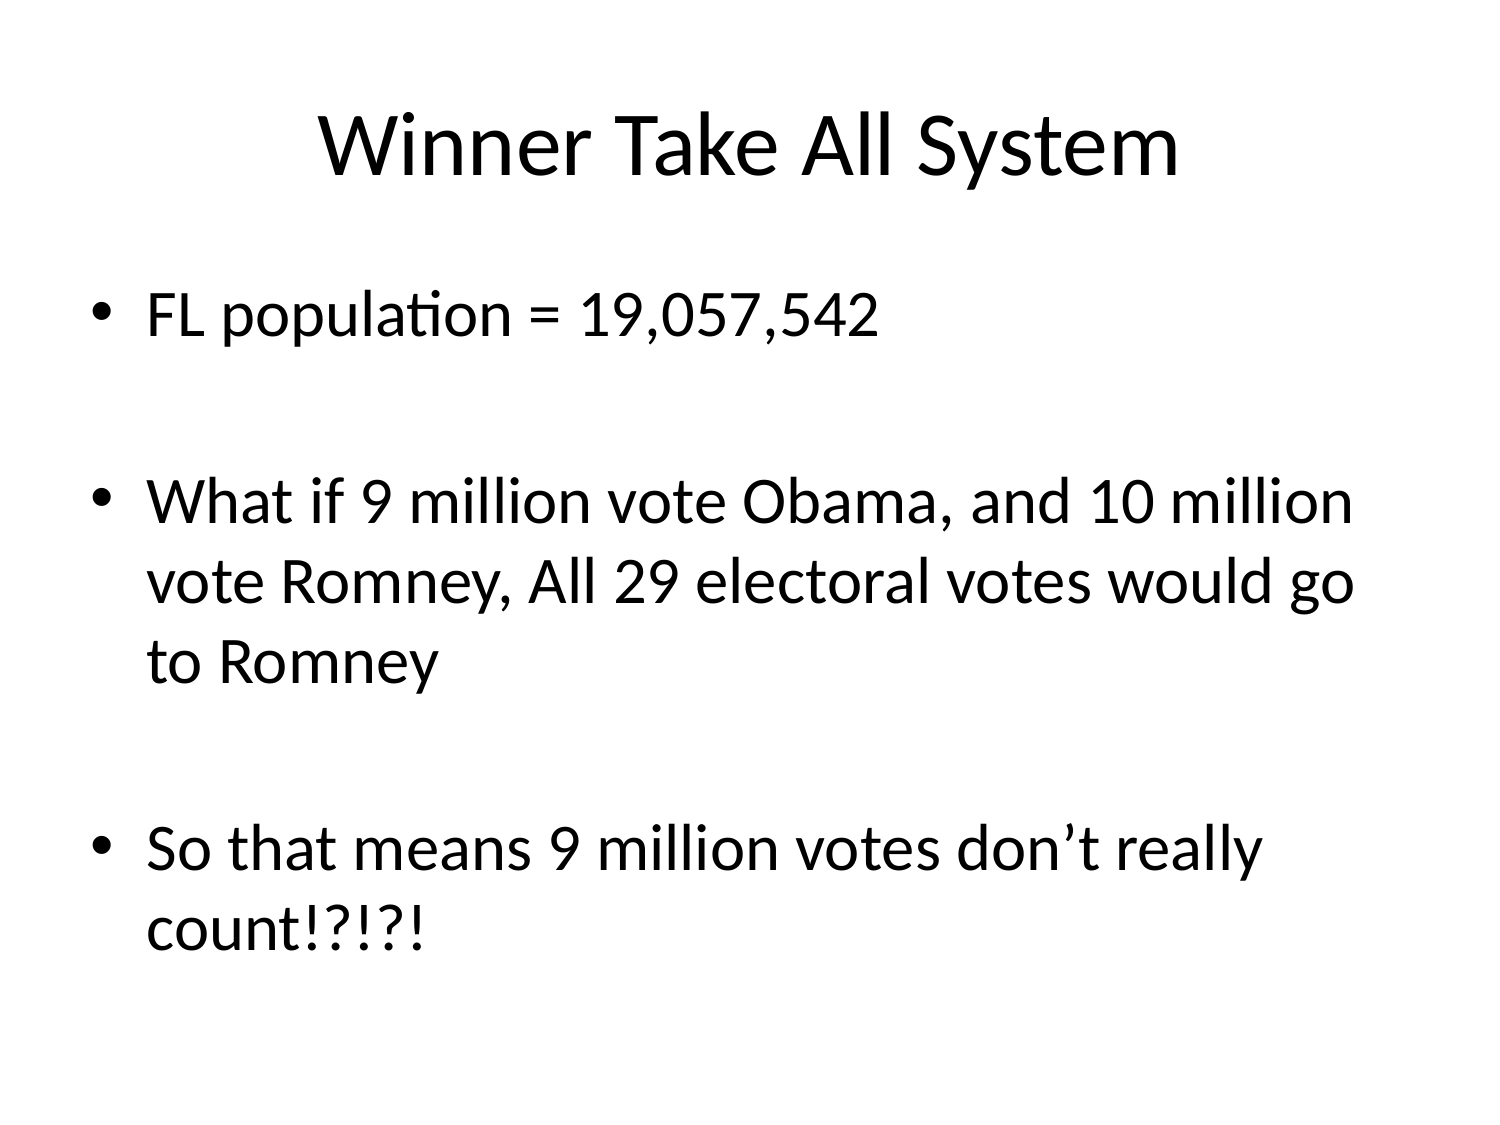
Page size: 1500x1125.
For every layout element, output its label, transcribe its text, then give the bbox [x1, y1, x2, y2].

title Winner Take All System [75, 45, 1425, 233]
list FL population = 19,057,542 What if 9 million vote Obama, and 10 million vote Romney, All 29 electoral votes would go to Romney So that means 9 million votes don’t really count!?!?! [75, 262, 1425, 1005]
